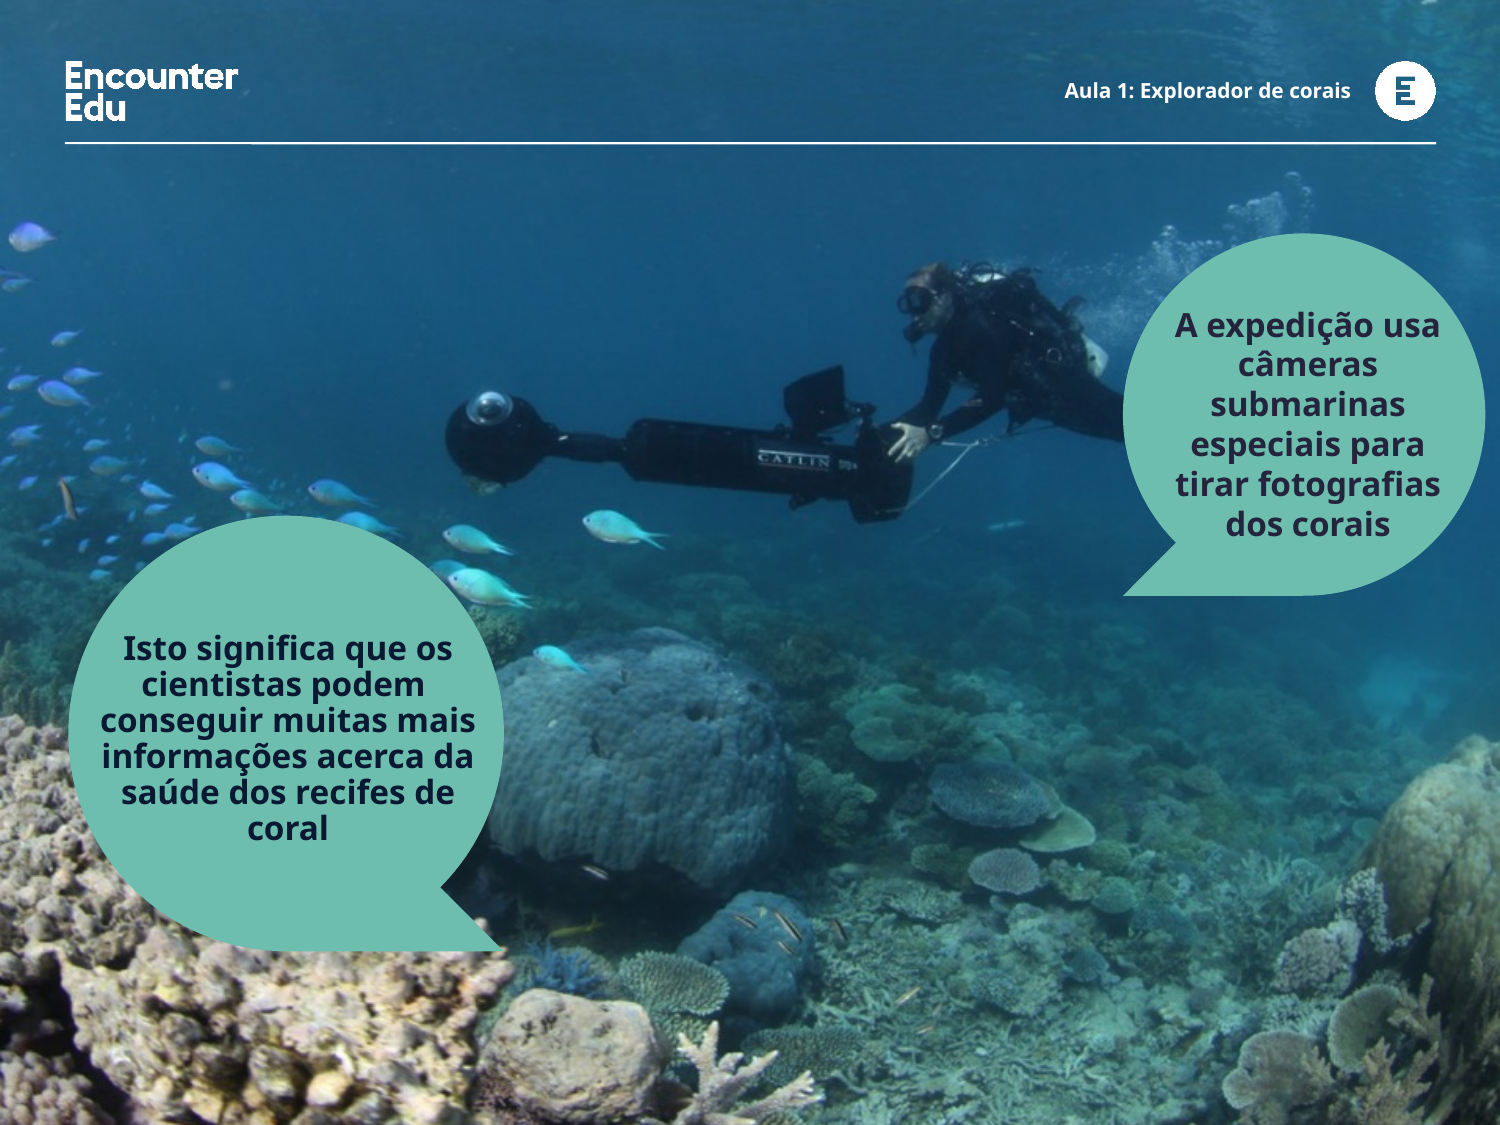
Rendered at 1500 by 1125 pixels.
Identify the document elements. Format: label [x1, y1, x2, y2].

text_box [1122, 233, 1486, 601]
text_box [68, 515, 505, 958]
picture [0, 0, 1500, 1125]
